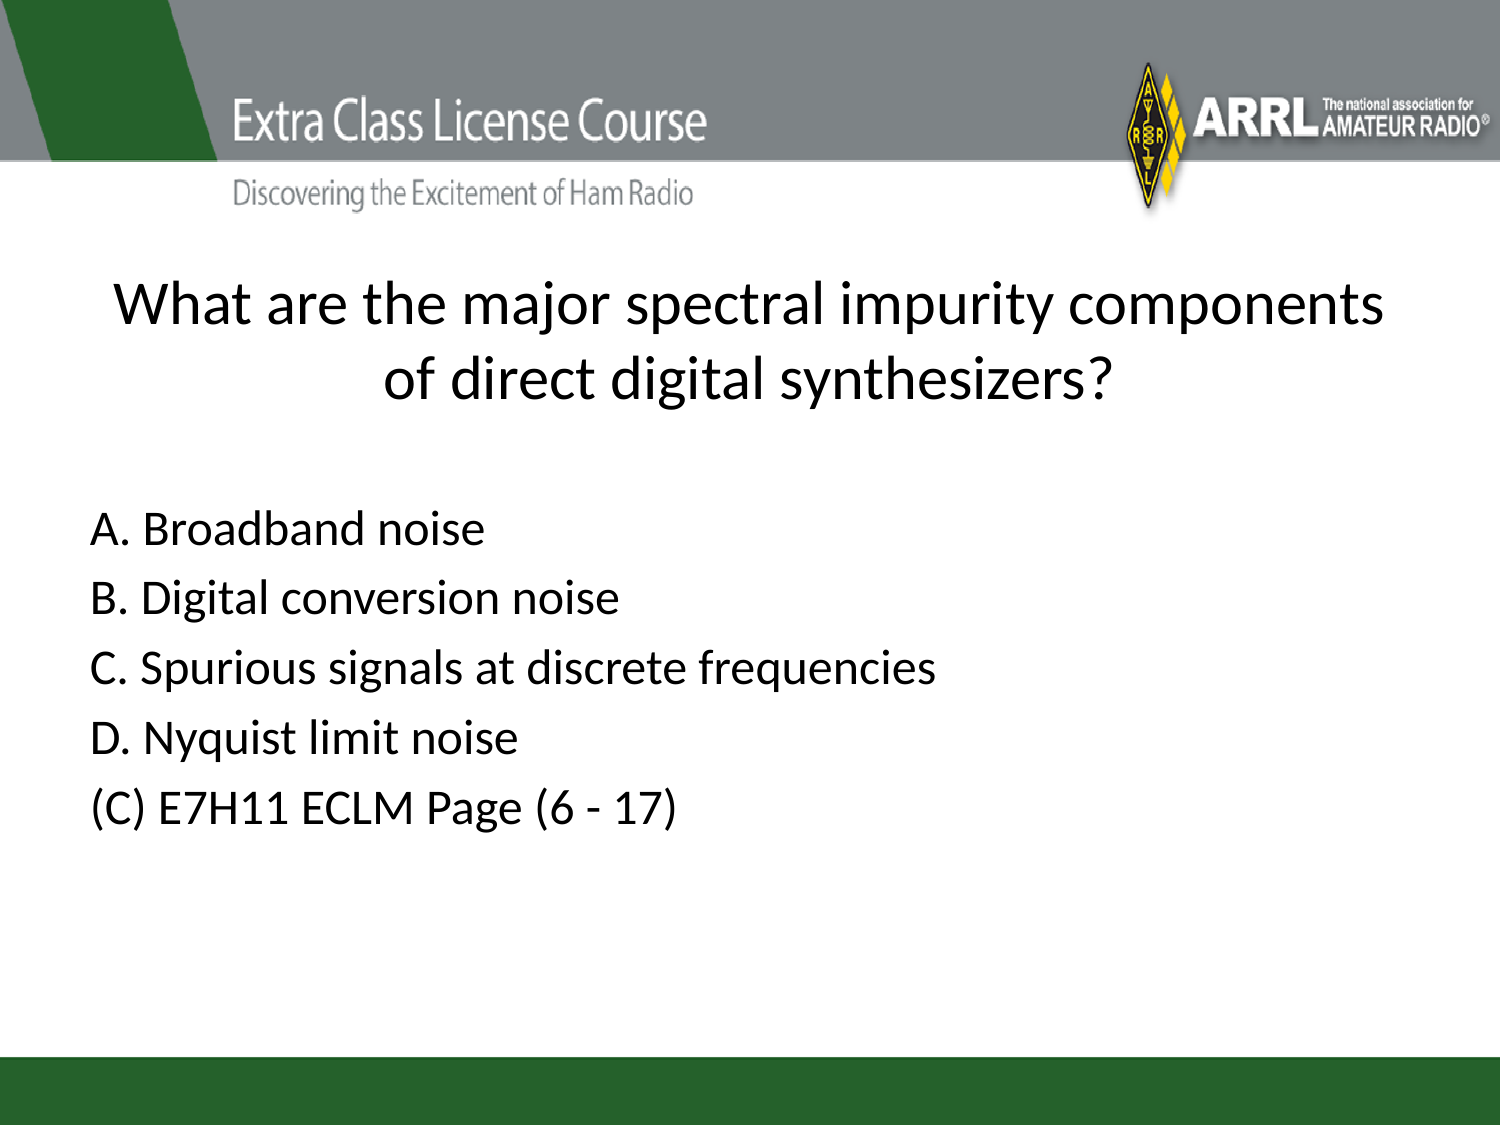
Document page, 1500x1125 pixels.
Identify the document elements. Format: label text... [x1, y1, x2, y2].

title What are the major spectral impurity components of direct digital synthesizers? [75, 254, 1425, 435]
picture [0, 0, 1500, 1125]
list A. Broadband noise B. Digital conversion noise C. Spurious signals at discrete frequencies D. Nyquist limit noise (C) E7H11 ECLM Page (6 - 17) [75, 487, 1425, 1005]
